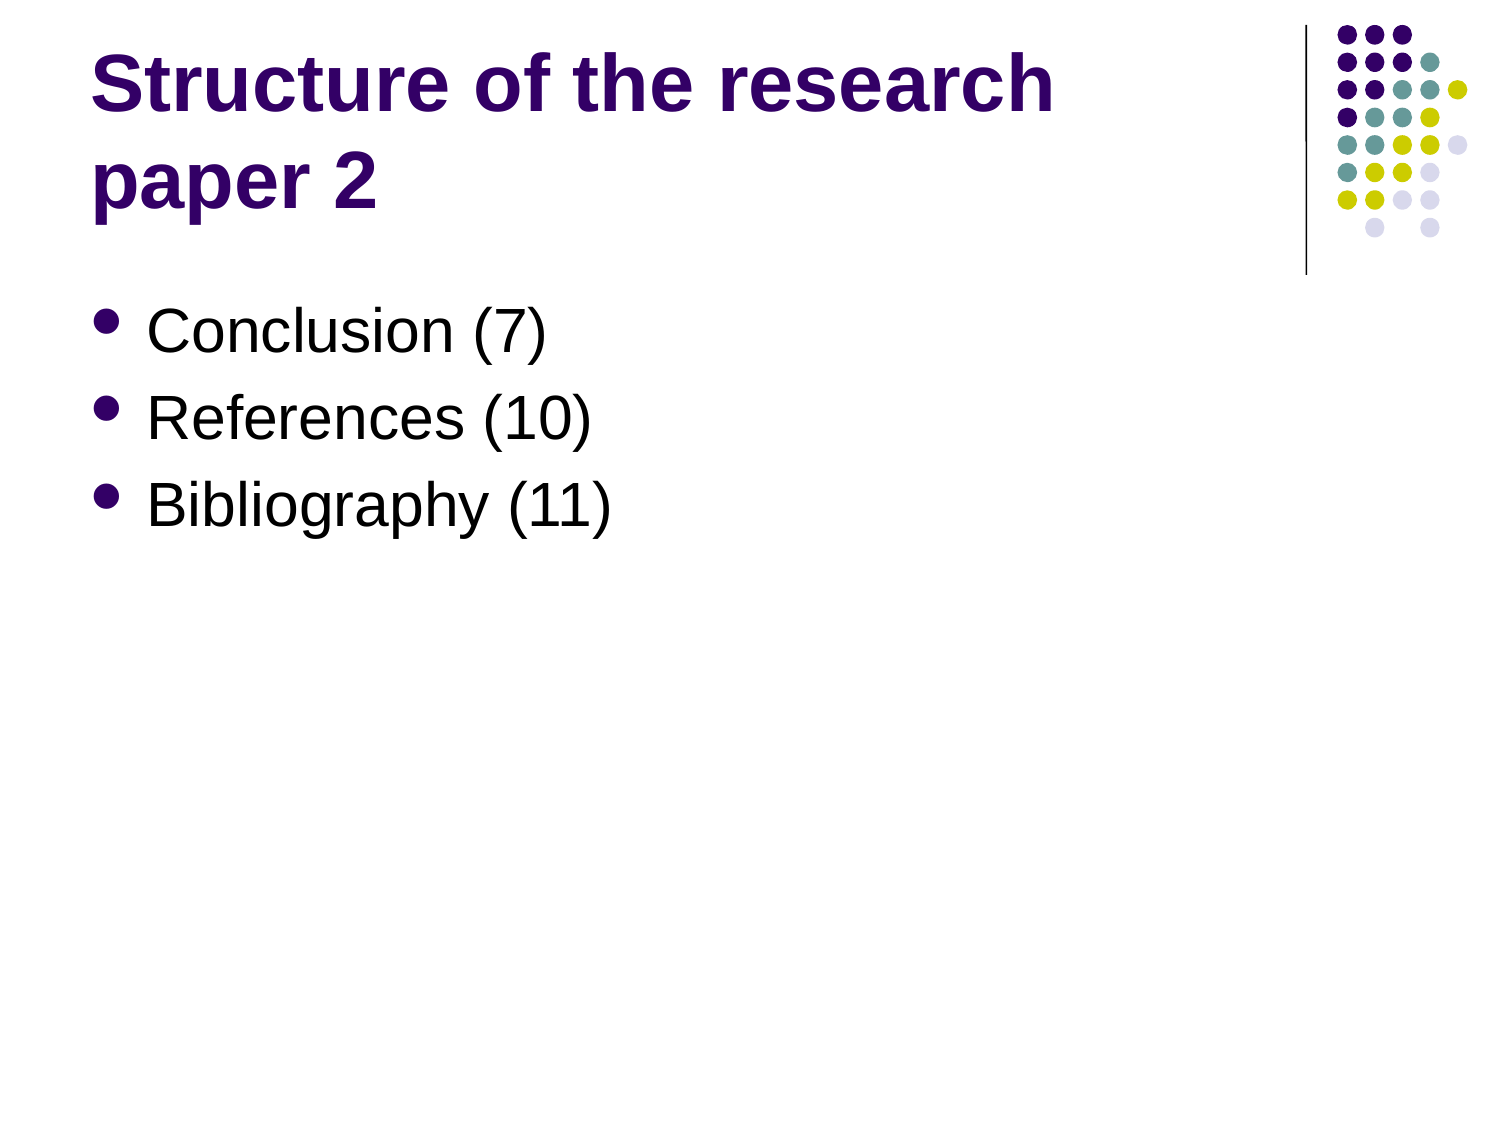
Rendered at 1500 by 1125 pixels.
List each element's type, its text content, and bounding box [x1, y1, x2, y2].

title Structure of the research paper 2 [74, 19, 1313, 233]
list Conclusion (7) References (10) Bibliography (11) [74, 281, 1426, 1006]
